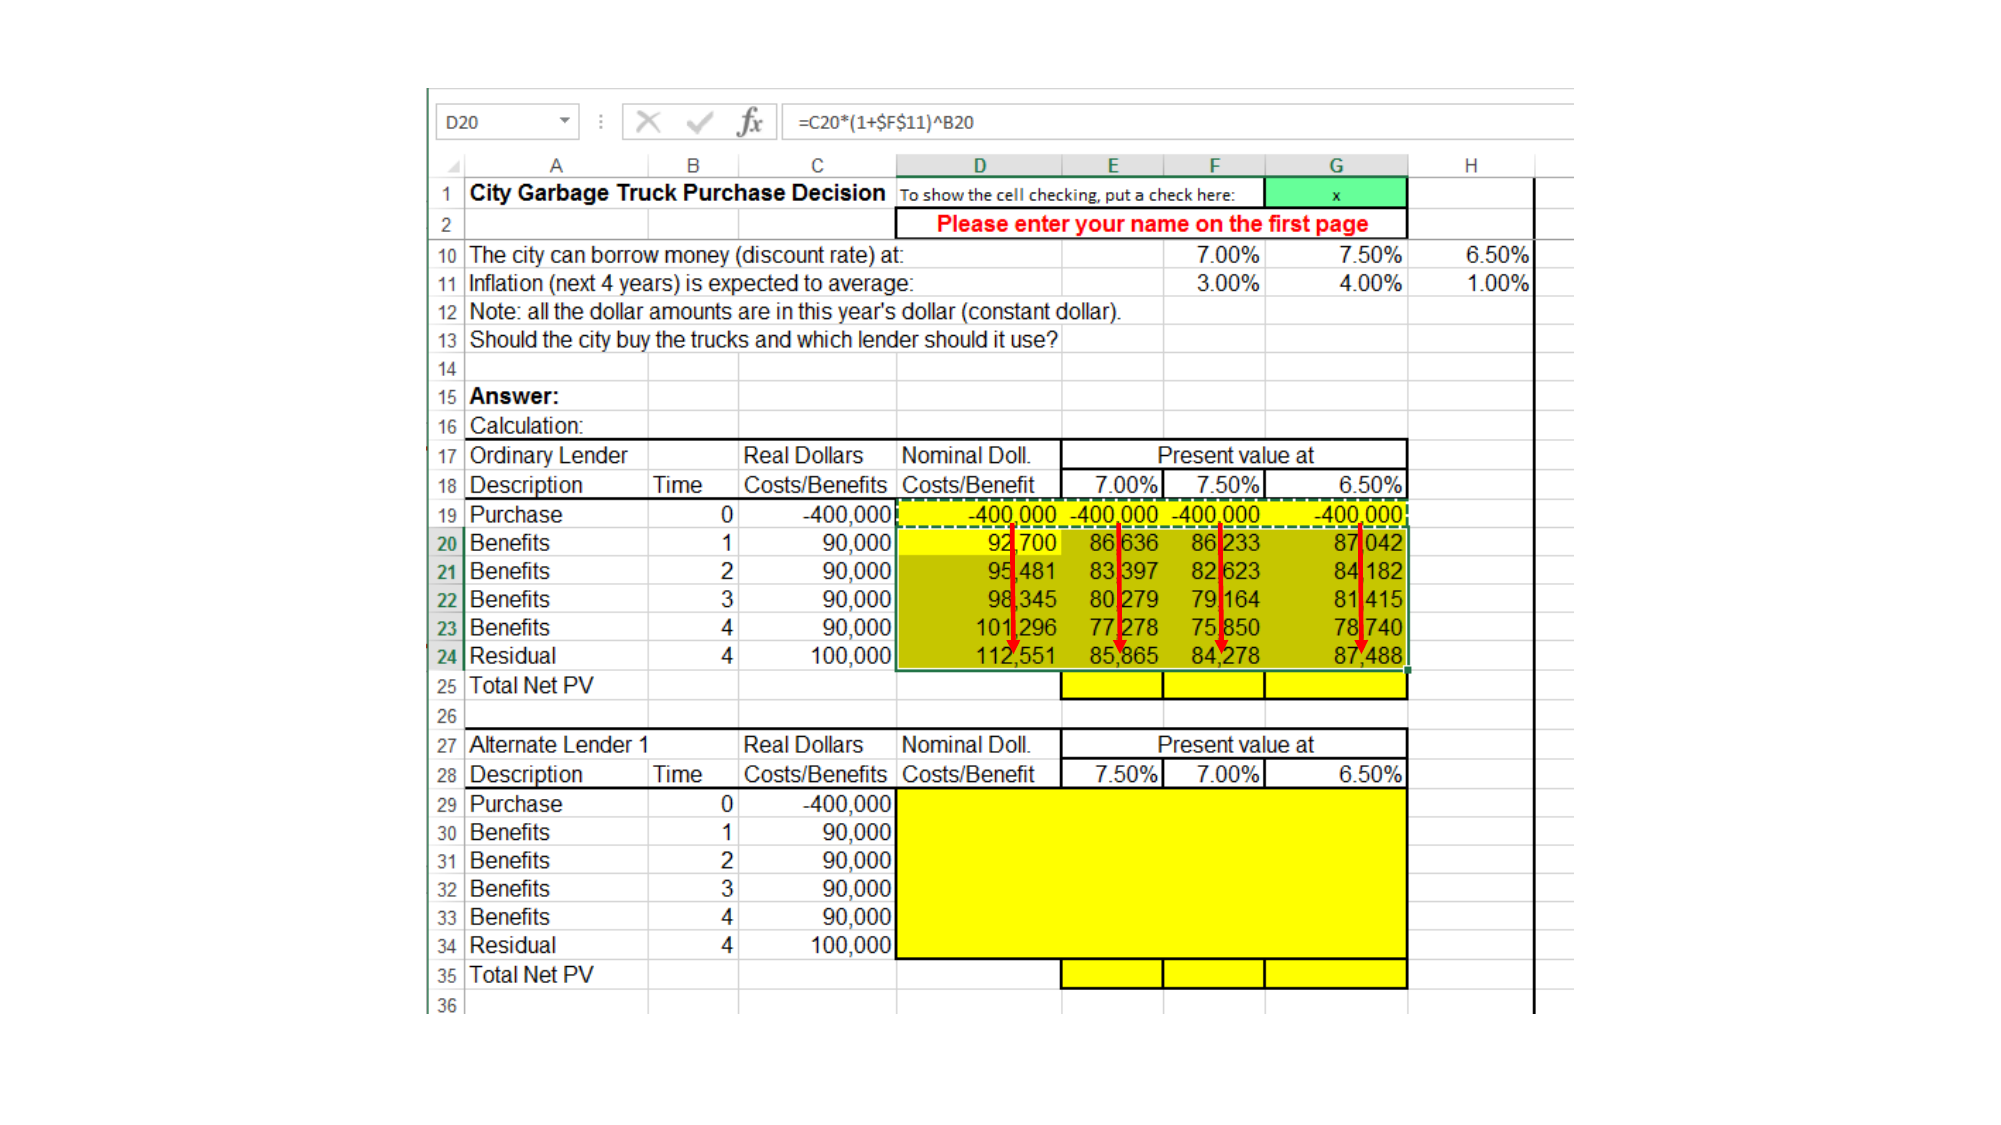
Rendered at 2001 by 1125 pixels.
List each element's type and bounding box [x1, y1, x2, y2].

list [426, 88, 1574, 1014]
